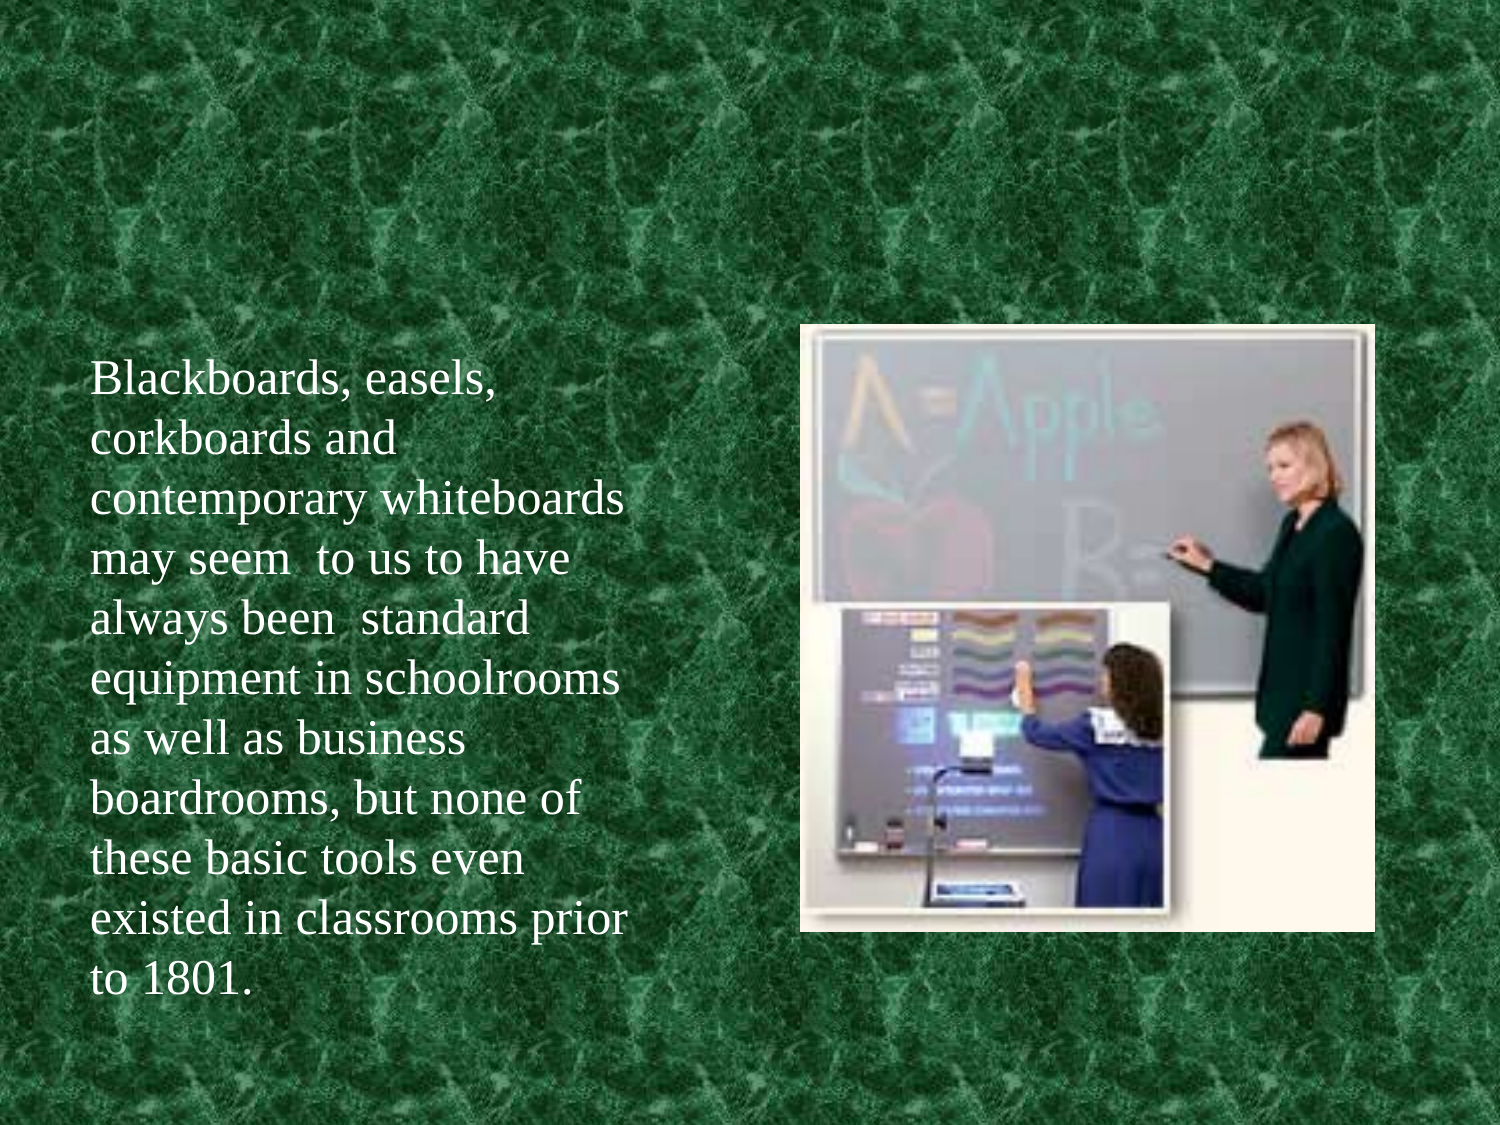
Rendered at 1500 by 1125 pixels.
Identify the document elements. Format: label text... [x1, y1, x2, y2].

picture [0, 0, 1500, 1125]
text_box Blackboards, easels, corkboards and contemporary whiteboards may seem to us to have always been standard equipment in schoolrooms as well as business boardrooms, but none of these basic tools even existed in classrooms prior to 1801. [74, 337, 688, 1013]
